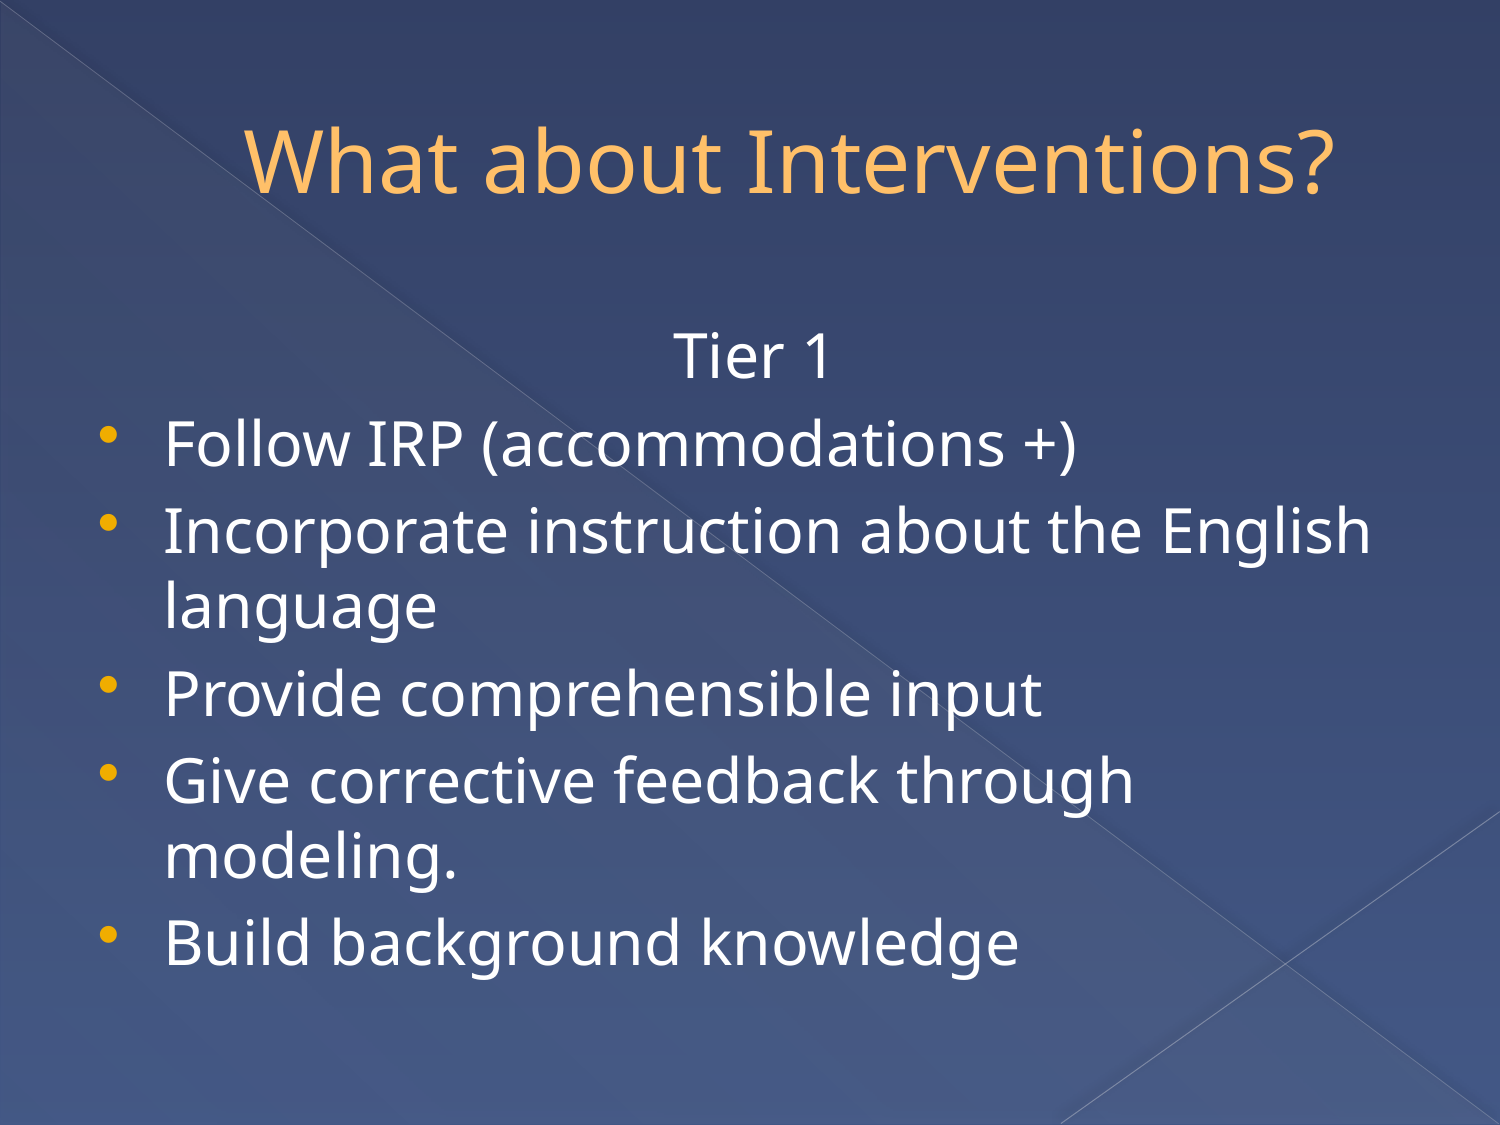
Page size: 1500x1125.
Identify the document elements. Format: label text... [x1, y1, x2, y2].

title What about Interventions? [75, 43, 1425, 274]
list Tier 1 Follow IRP (accommodations +) Incorporate instruction about the English language Provide comprehensible input Give corrective feedback through modeling. Build background knowledge [75, 308, 1425, 1059]
